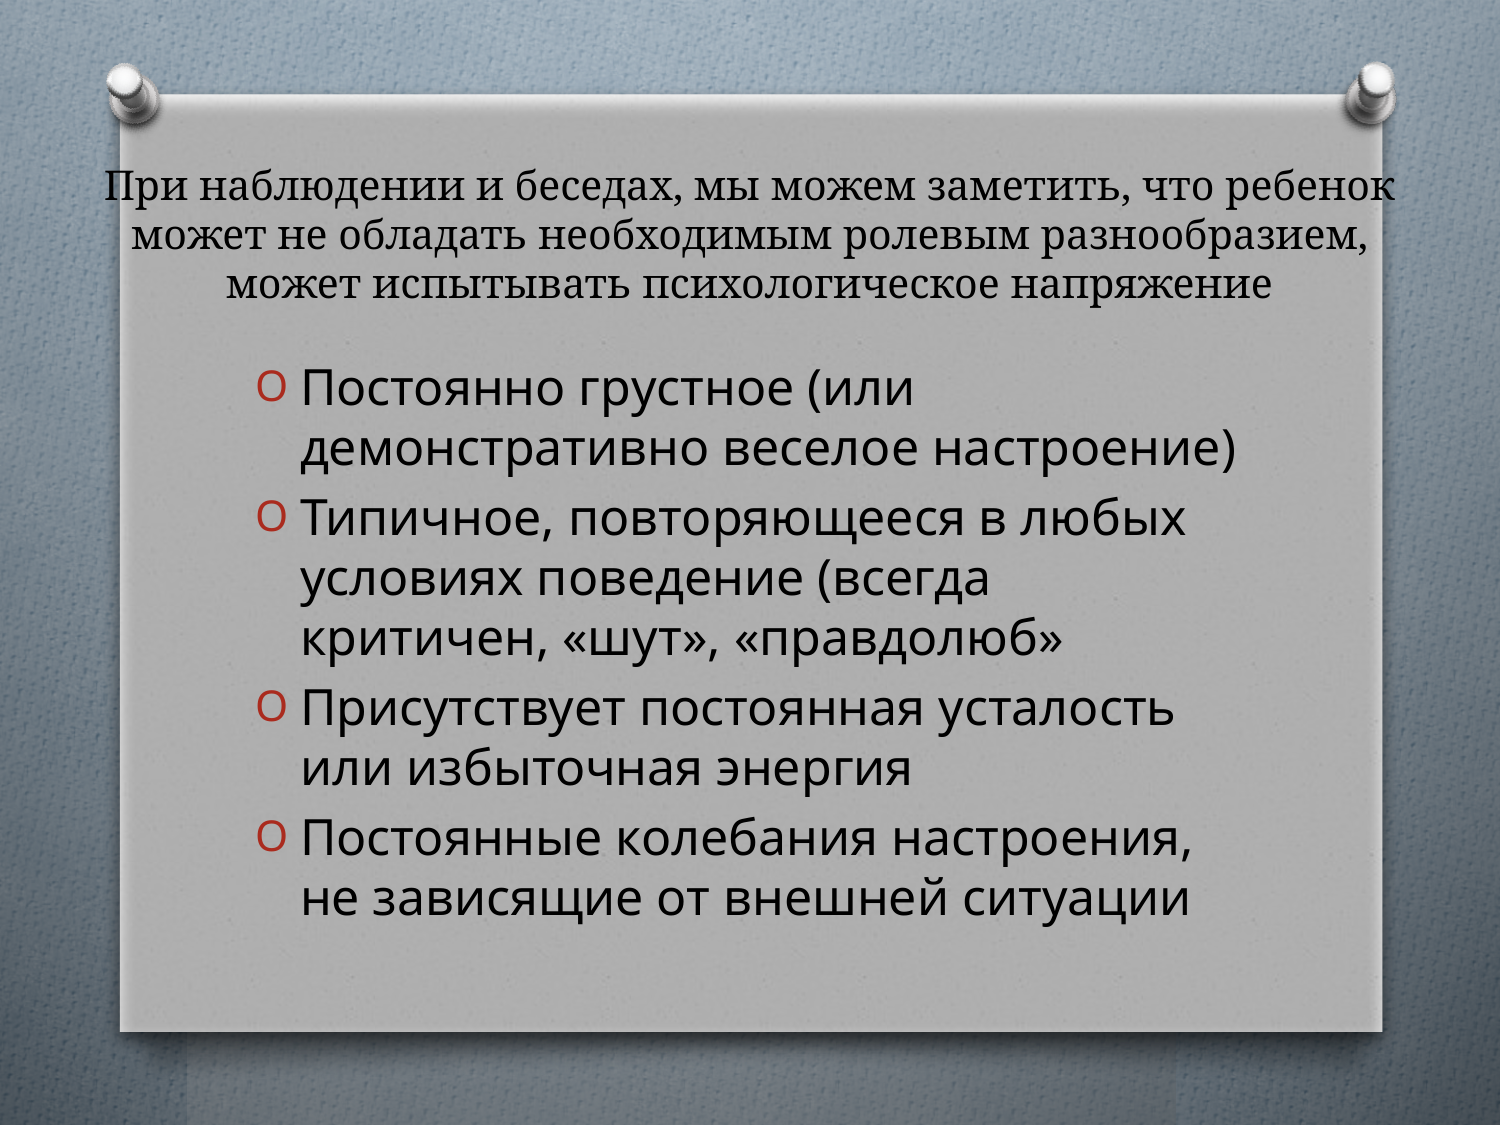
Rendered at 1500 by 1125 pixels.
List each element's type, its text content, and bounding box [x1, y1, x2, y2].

title При наблюдении и беседах, мы можем заметить, что ребенок может не обладать необходимым ролевым разнообразием, может испытывать психологическое напряжение [88, 134, 1412, 332]
list Постоянно грустное (или демонстративно веселое настроение) Типичное, повторяющееся в любых условиях поведение (всегда критичен, «шут», «правдолюб» Присутствует постоянная усталость или избыточная энергия Постоянные колебания настроения, не зависящие от внешней ситуации [240, 347, 1257, 939]
picture [1317, 35, 1439, 134]
picture [75, 29, 198, 134]
